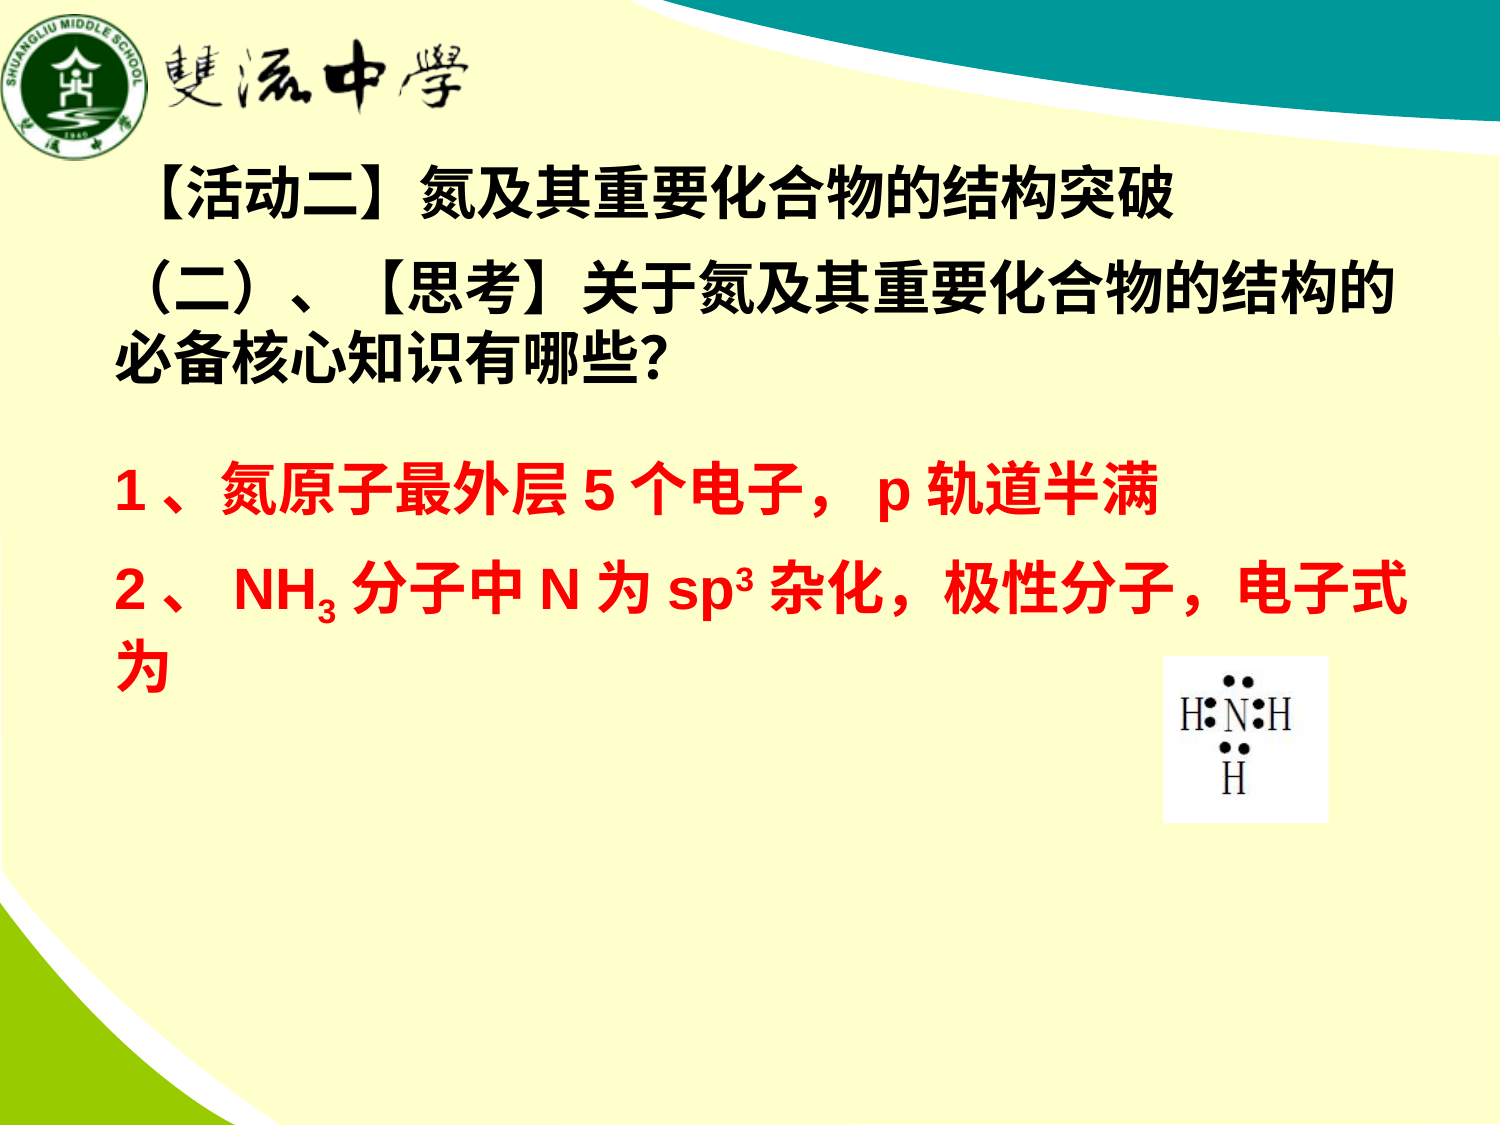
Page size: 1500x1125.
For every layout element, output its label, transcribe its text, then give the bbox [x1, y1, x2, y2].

text_box （二）、【思考】关于氮及其重要化合物的结构的必备核心知识有哪些？ [100, 243, 1459, 399]
picture [0, 14, 148, 161]
picture [1163, 656, 1329, 823]
text_box 【活动二】氮及其重要化合物的结构突破 [112, 149, 1471, 234]
picture [159, 21, 491, 138]
text_box 1、氮原子最外层5个电子，p轨道半满 2、NH3分子中N为sp3杂化，极性分子，电子式为 [100, 444, 1459, 708]
